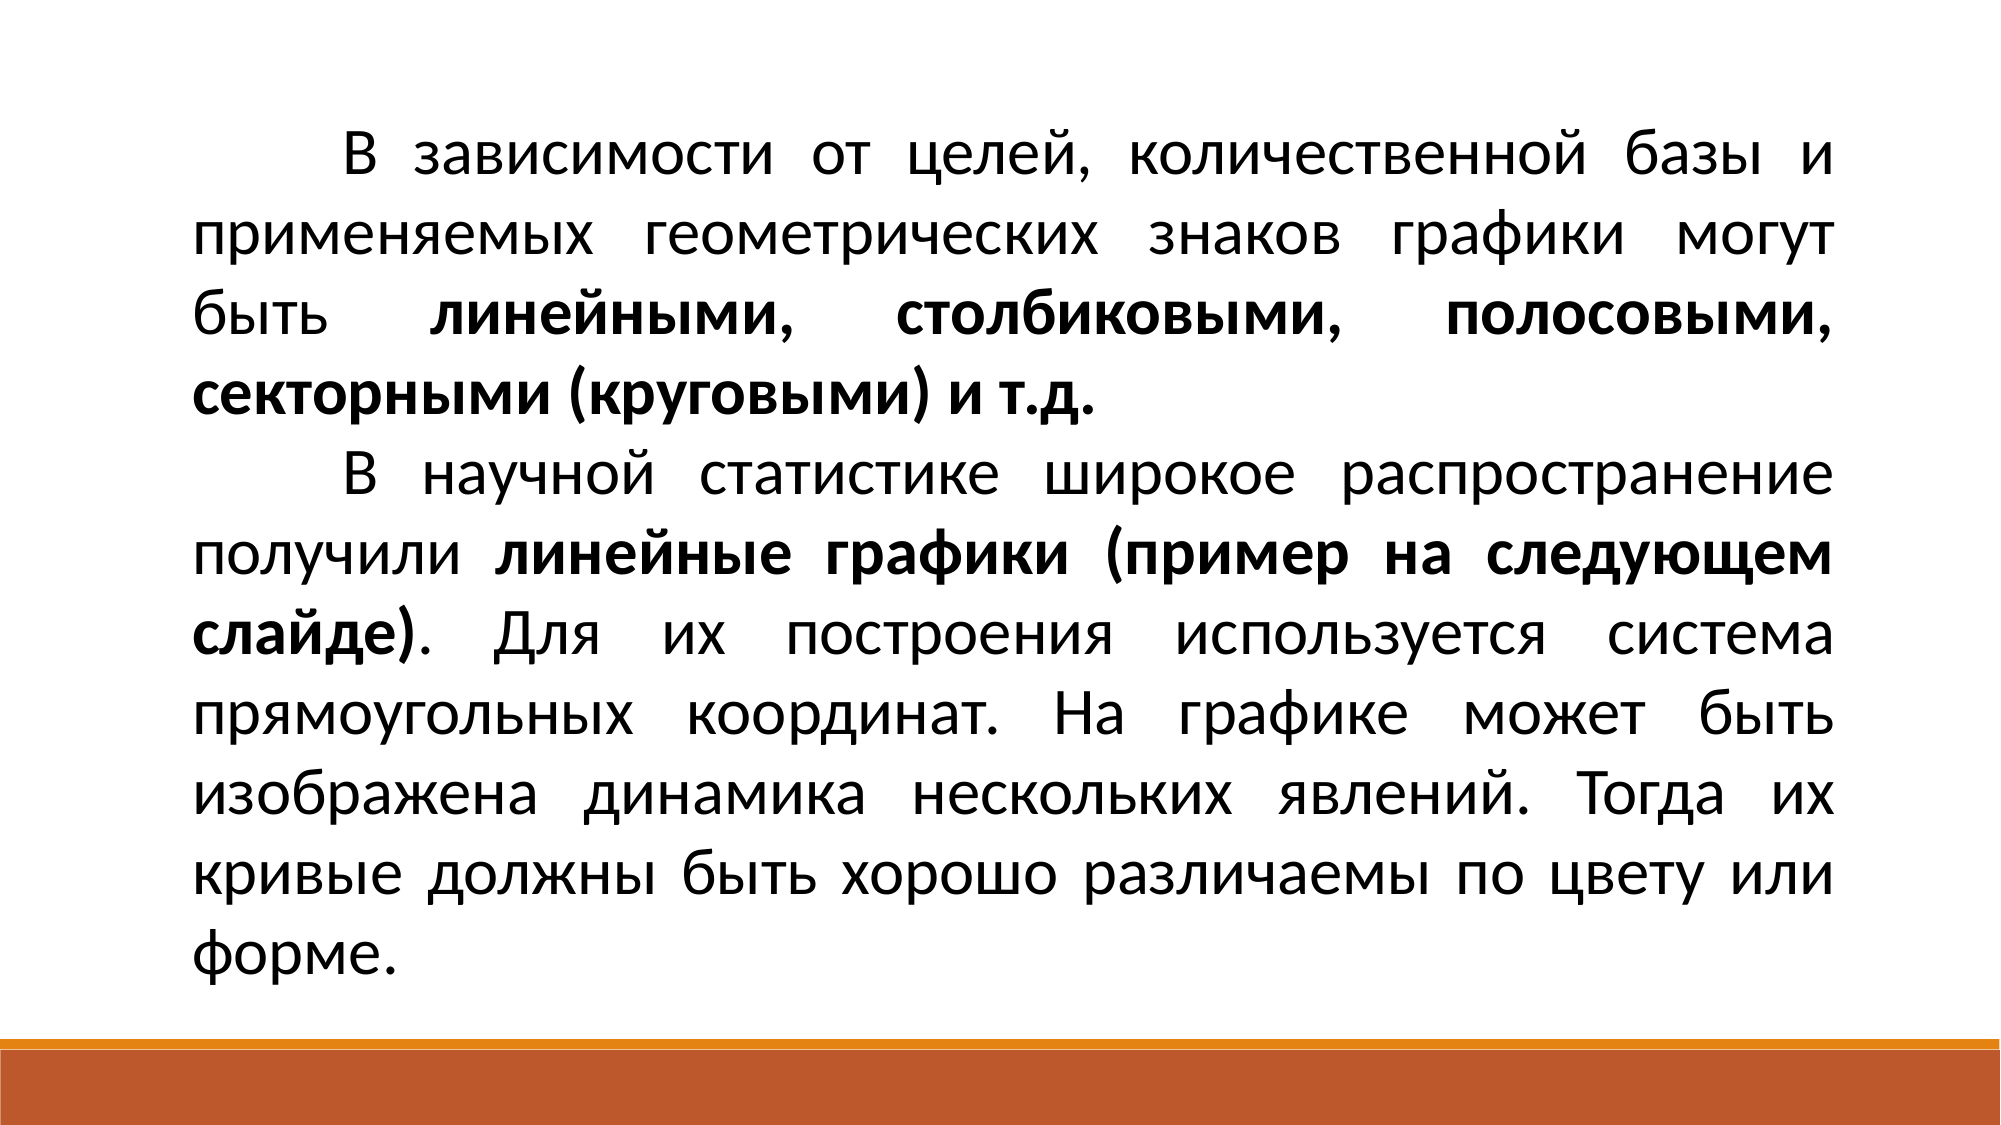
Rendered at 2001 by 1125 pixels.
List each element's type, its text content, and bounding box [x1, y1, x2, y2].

text_box В зависимости от целей, количественной базы и применяемых геометрических знаков графики могут быть линейными, столбиковыми, полосовыми, секторными (круговыми) и т.д. В научной статистике широкое распространение получили линейные графики (пример на следующем слайде). Для их построения используется система прямоугольных координат. На графике может быть изображена динамика нескольких явлений. Тогда их кривые должны быть хорошо различаемы по цвету или форме. [177, 100, 1850, 995]
